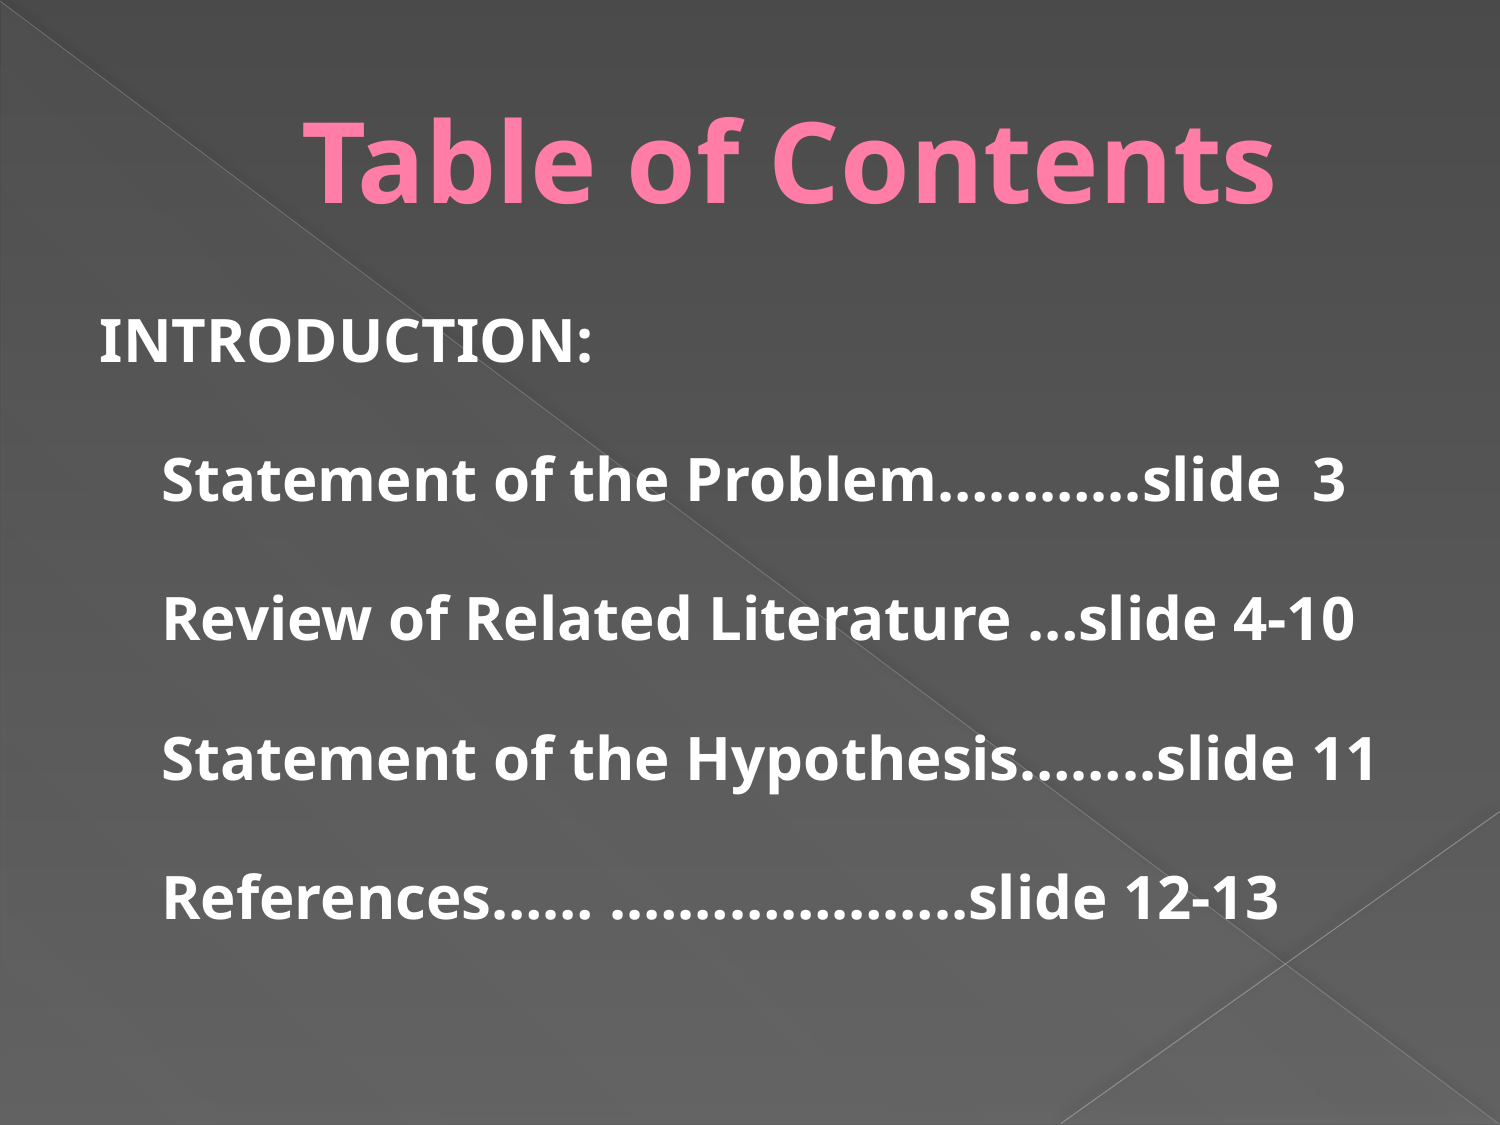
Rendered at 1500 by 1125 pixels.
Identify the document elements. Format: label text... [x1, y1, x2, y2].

list INTRODUCTION: Statement of the Problem………...slide 3 Review of Related Literature …slide 4-10 Statement of the Hypothesis……..slide 11 References…… .………………..slide 12-13 [75, 308, 1425, 1059]
title Table of Contents [75, 43, 1425, 274]
